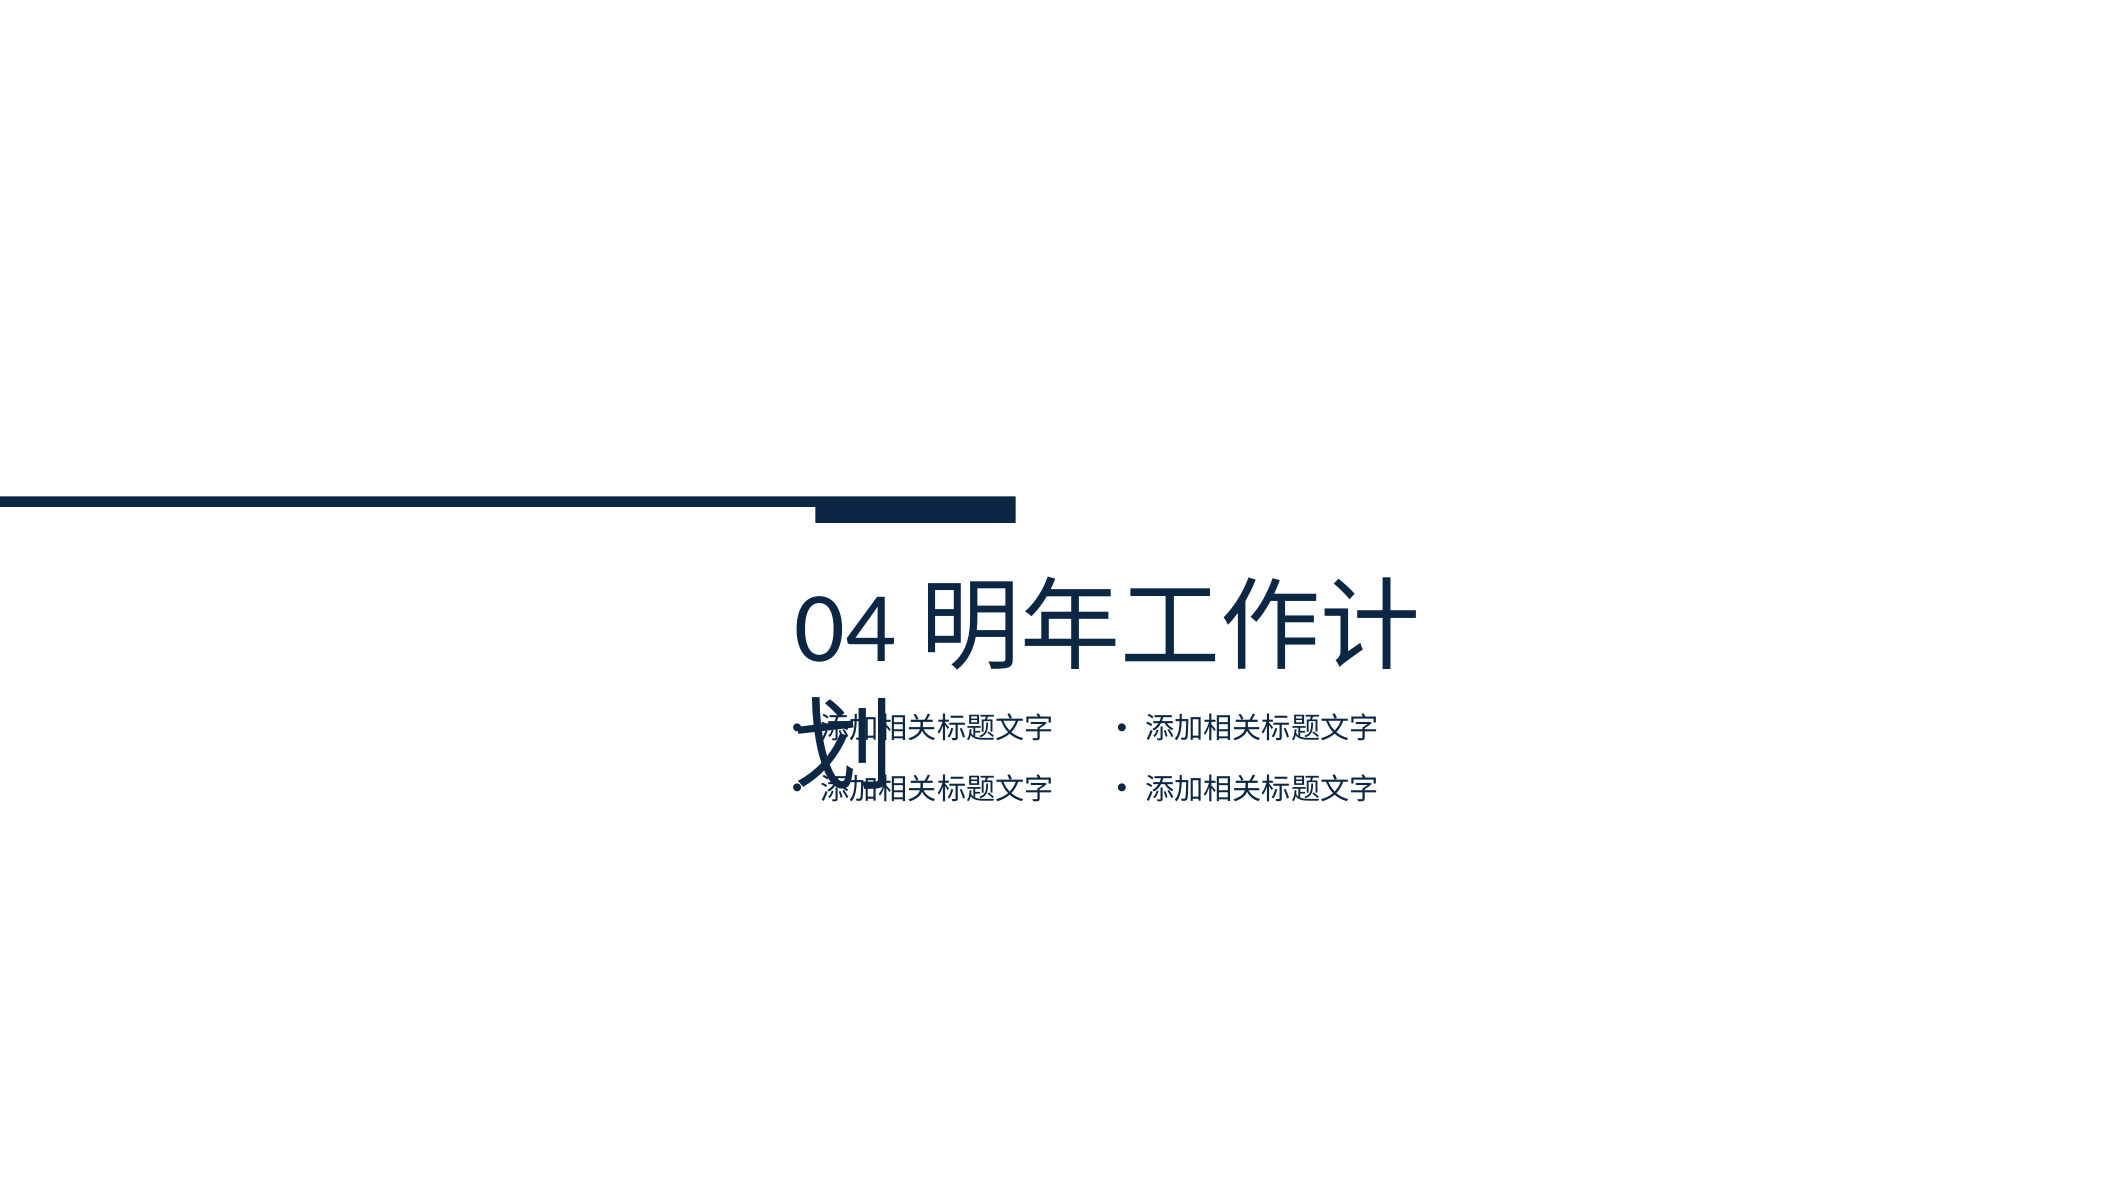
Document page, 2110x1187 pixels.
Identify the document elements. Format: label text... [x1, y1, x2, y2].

text_box 添加相关标题文字 [777, 702, 1102, 752]
text_box 添加相关标题文字 [1102, 702, 1508, 752]
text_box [0, 496, 1016, 523]
text_box 添加相关标题文字 [1102, 762, 1508, 813]
text_box 添加相关标题文字 [777, 762, 1102, 813]
text_box 04明年工作计划 [794, 561, 1516, 802]
